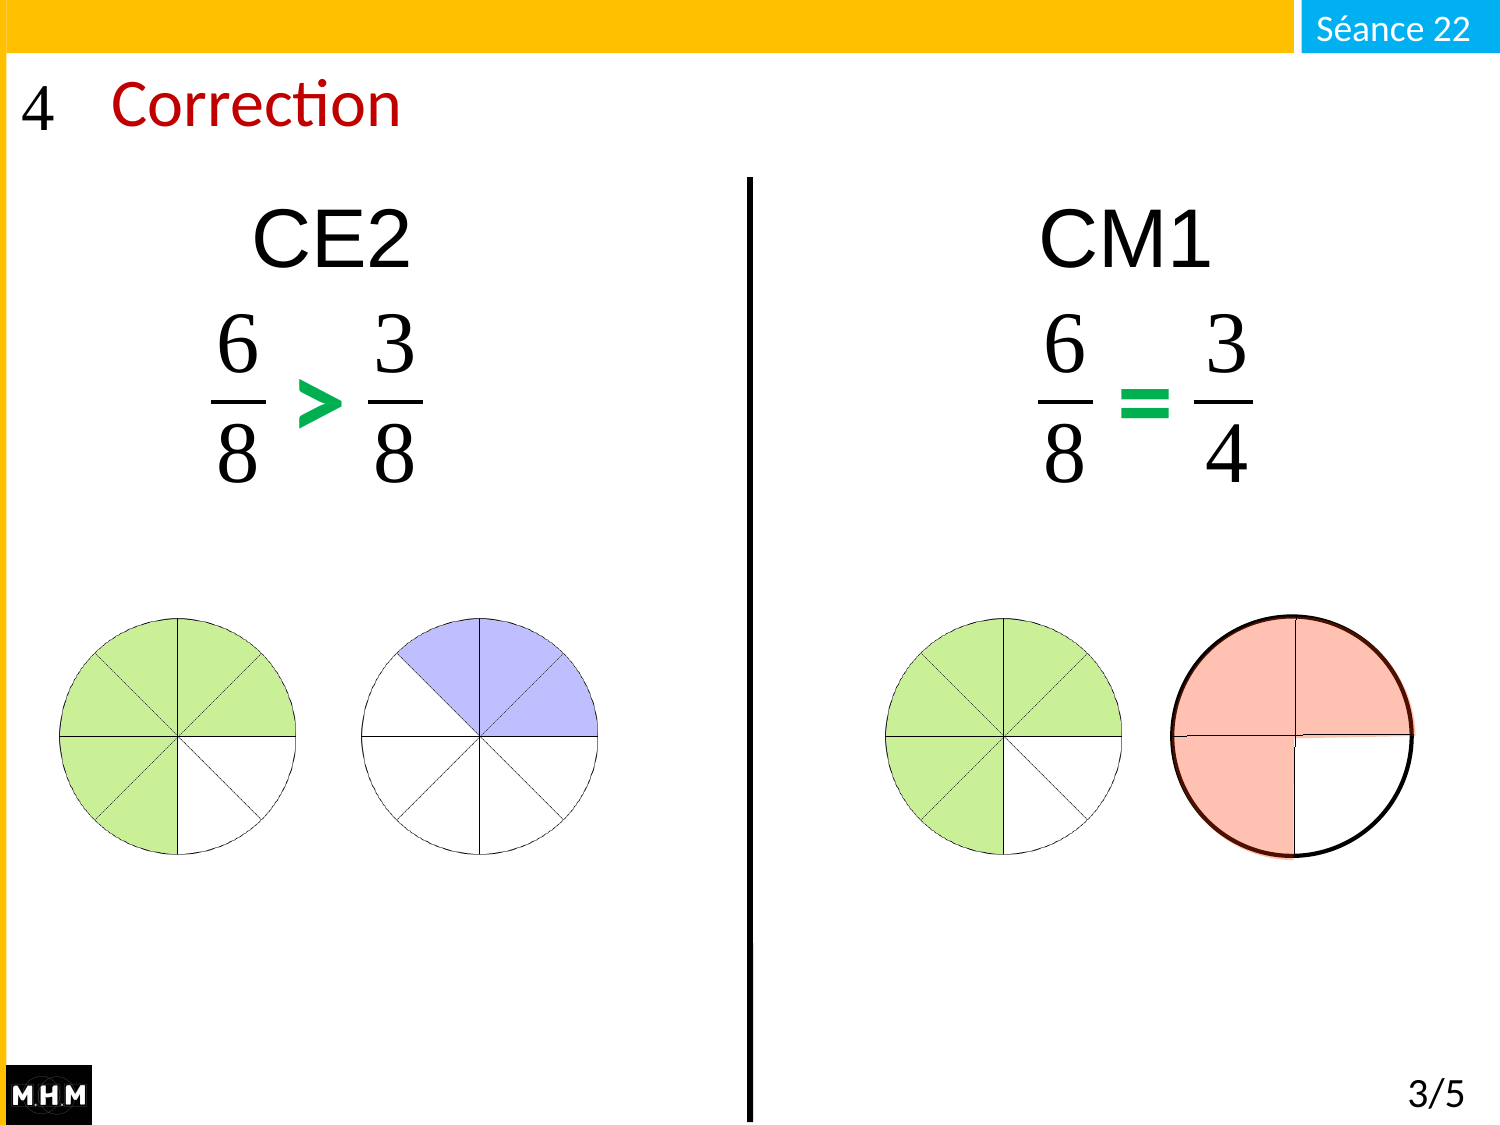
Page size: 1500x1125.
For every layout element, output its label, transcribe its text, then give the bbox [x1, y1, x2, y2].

picture [58, 618, 296, 856]
text_box < [279, 339, 362, 489]
picture [6, 1065, 92, 1125]
title Correction [96, 60, 1391, 149]
picture [885, 618, 1123, 856]
list 3/5 [1373, 1064, 1500, 1125]
text_box = [1106, 339, 1189, 489]
picture [361, 618, 598, 856]
text_box CE2 CM1 [236, 177, 1241, 296]
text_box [1169, 614, 1419, 863]
